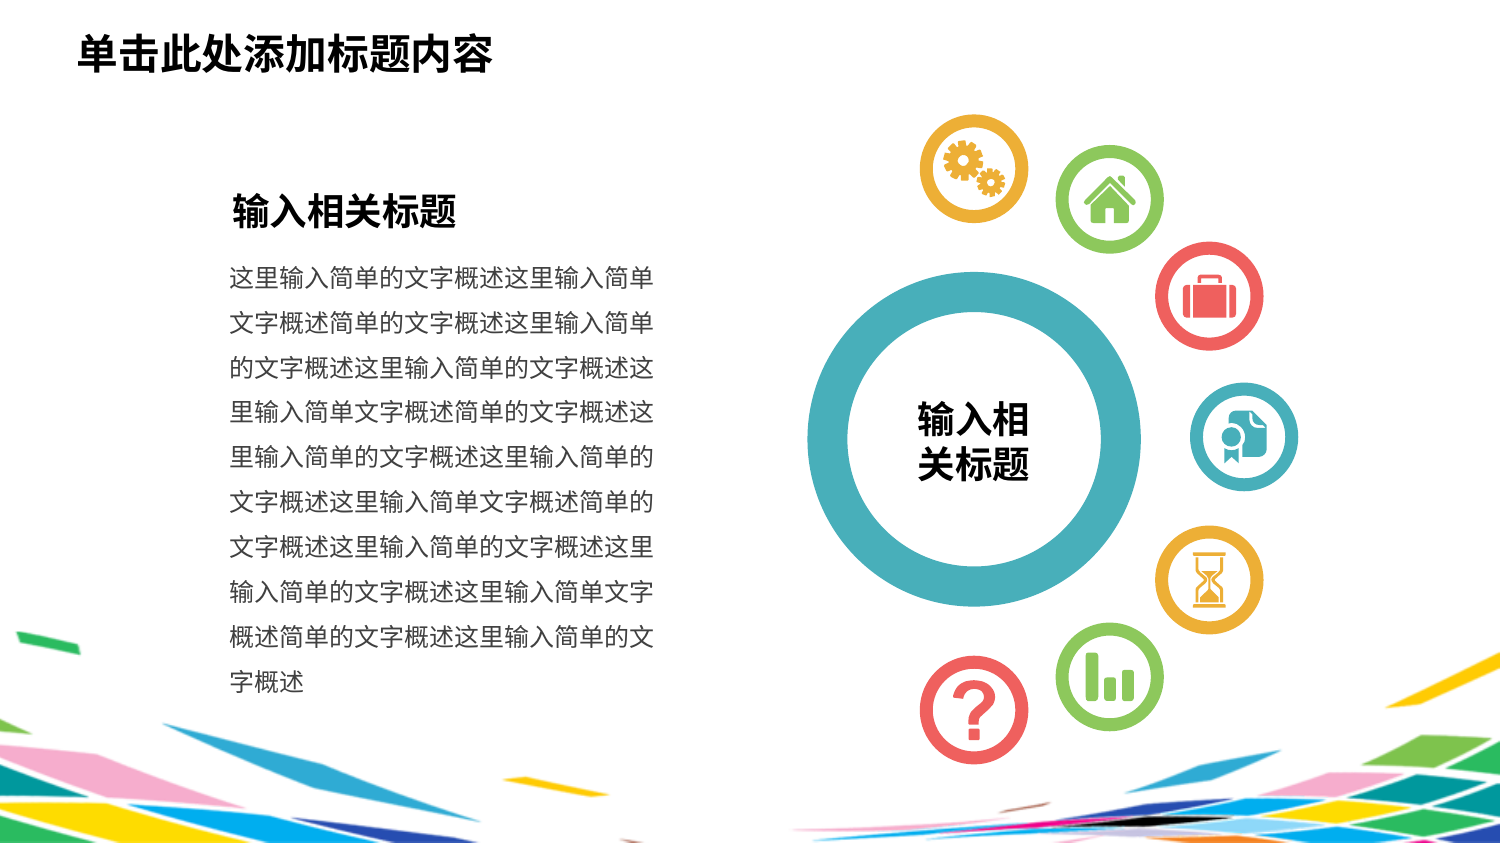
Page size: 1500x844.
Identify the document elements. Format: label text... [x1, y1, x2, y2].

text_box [919, 655, 1029, 765]
text_box 这里输入简单的文字概述这里输入简单文字概述简单的文字概述这里输入简单的文字概述这里输入简单的文字概述这里输入简单文字概述简单的文字概述这里输入简单的文字概述这里输入简单的文字概述这里输入简单文字概述简单的文字概述这里输入简单的文字概述这里输入简单的文字概述这里输入简单文字概述简单的文字概述这里输入简单的文字概述 [214, 240, 679, 704]
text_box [1154, 525, 1264, 635]
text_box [1055, 144, 1165, 254]
text_box 单击此处添加标题内容 [61, 20, 586, 86]
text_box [1189, 382, 1299, 492]
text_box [1055, 622, 1165, 732]
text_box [1154, 241, 1264, 351]
picture [0, 514, 1500, 843]
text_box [919, 114, 1029, 224]
text_box 输入相关标题 [217, 180, 550, 241]
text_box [807, 271, 1142, 607]
